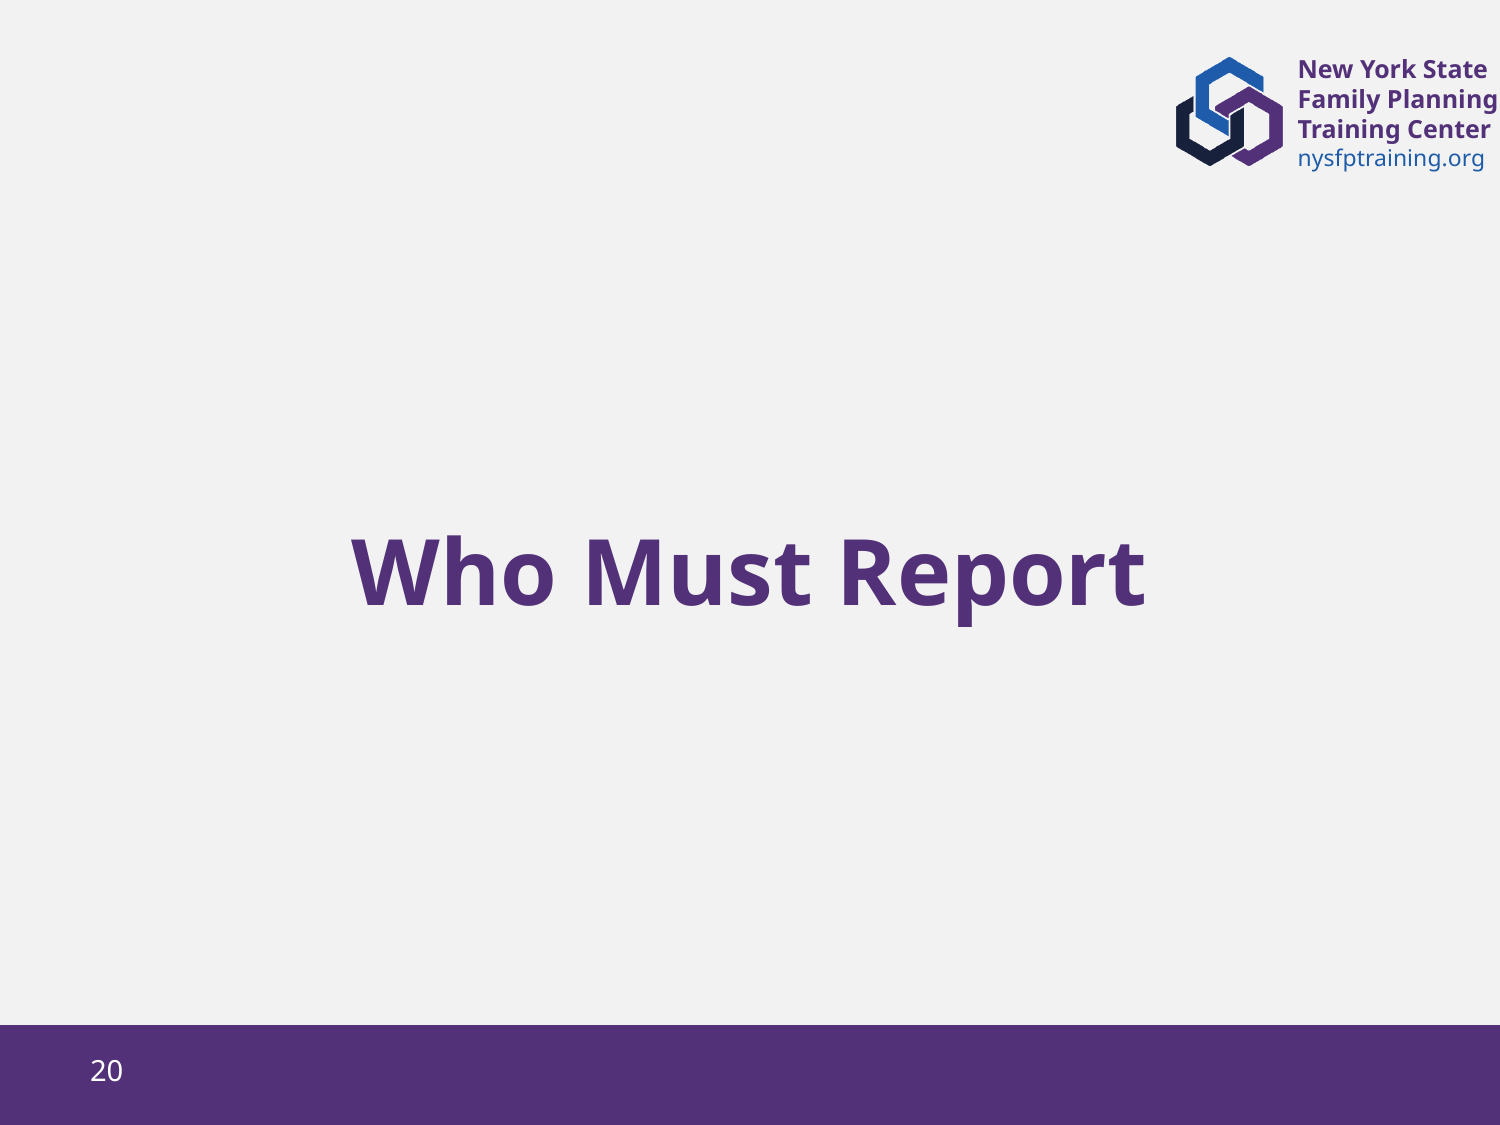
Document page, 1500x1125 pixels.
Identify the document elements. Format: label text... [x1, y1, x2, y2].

title Who Must Report [165, 506, 1335, 619]
slide_number 20 [75, 1042, 285, 1103]
picture [1175, 55, 1284, 168]
